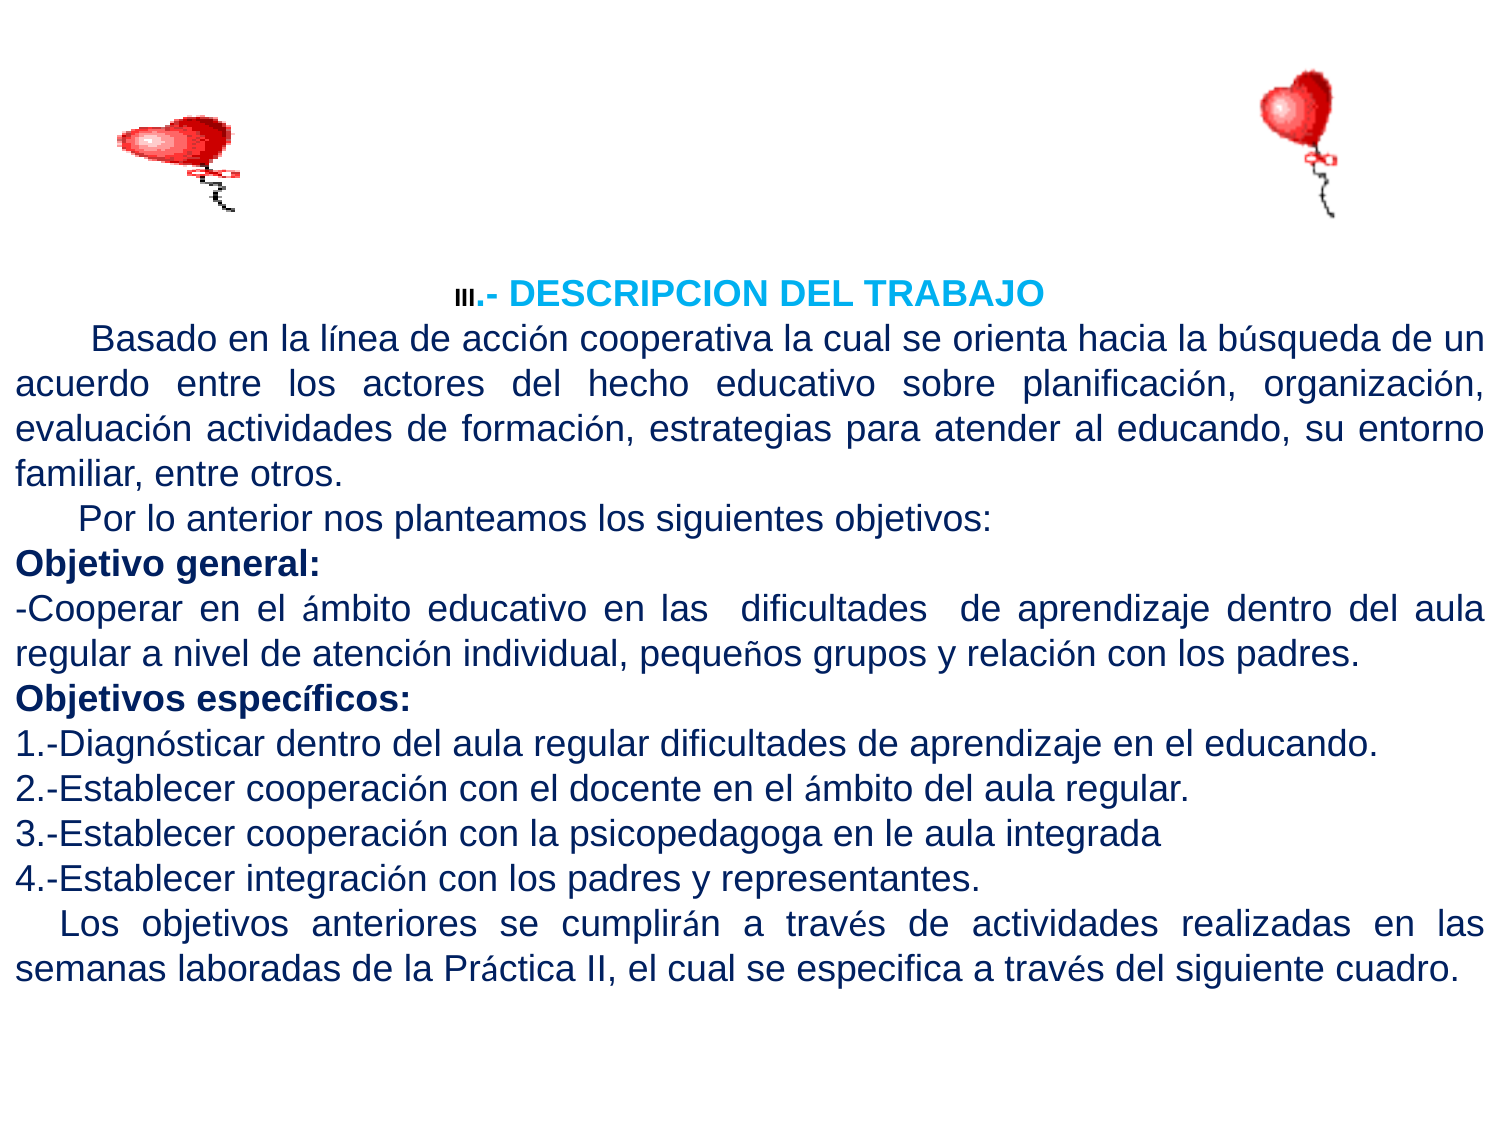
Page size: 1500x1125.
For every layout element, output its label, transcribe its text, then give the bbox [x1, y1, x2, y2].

text_box III.- DESCRIPCION DEL TRABAJO Basado en la línea de acción cooperativa la cual se orienta hacia la búsqueda de un acuerdo entre los actores del hecho educativo sobre planificación, organización, evaluación actividades de formación, estrategias para atender al educando, su entorno familiar, entre otros. Por lo anterior nos planteamos los siguientes objetivos: Objetivo general: -Cooperar en el ámbito educativo en las dificultades de aprendizaje dentro del aula regular a nivel de atención individual, pequeños grupos y relación con los padres. Objetivos específicos: 1.-Diagnósticar dentro del aula regular dificultades de aprendizaje en el educando. 2.-Establecer cooperación con el docente en el ámbito del aula regular. 3.-Establecer cooperación con la psicopedagoga en le aula integrada 4.-Establecer integración con los padres y representantes. Los objetivos anteriores se cumplirán a través de actividades realizadas en las semanas laboradas de la Práctica II, el cual se especifica a través del siguiente cuadro. [0, 261, 1500, 997]
picture [1230, 0, 1500, 305]
picture [70, 70, 493, 268]
